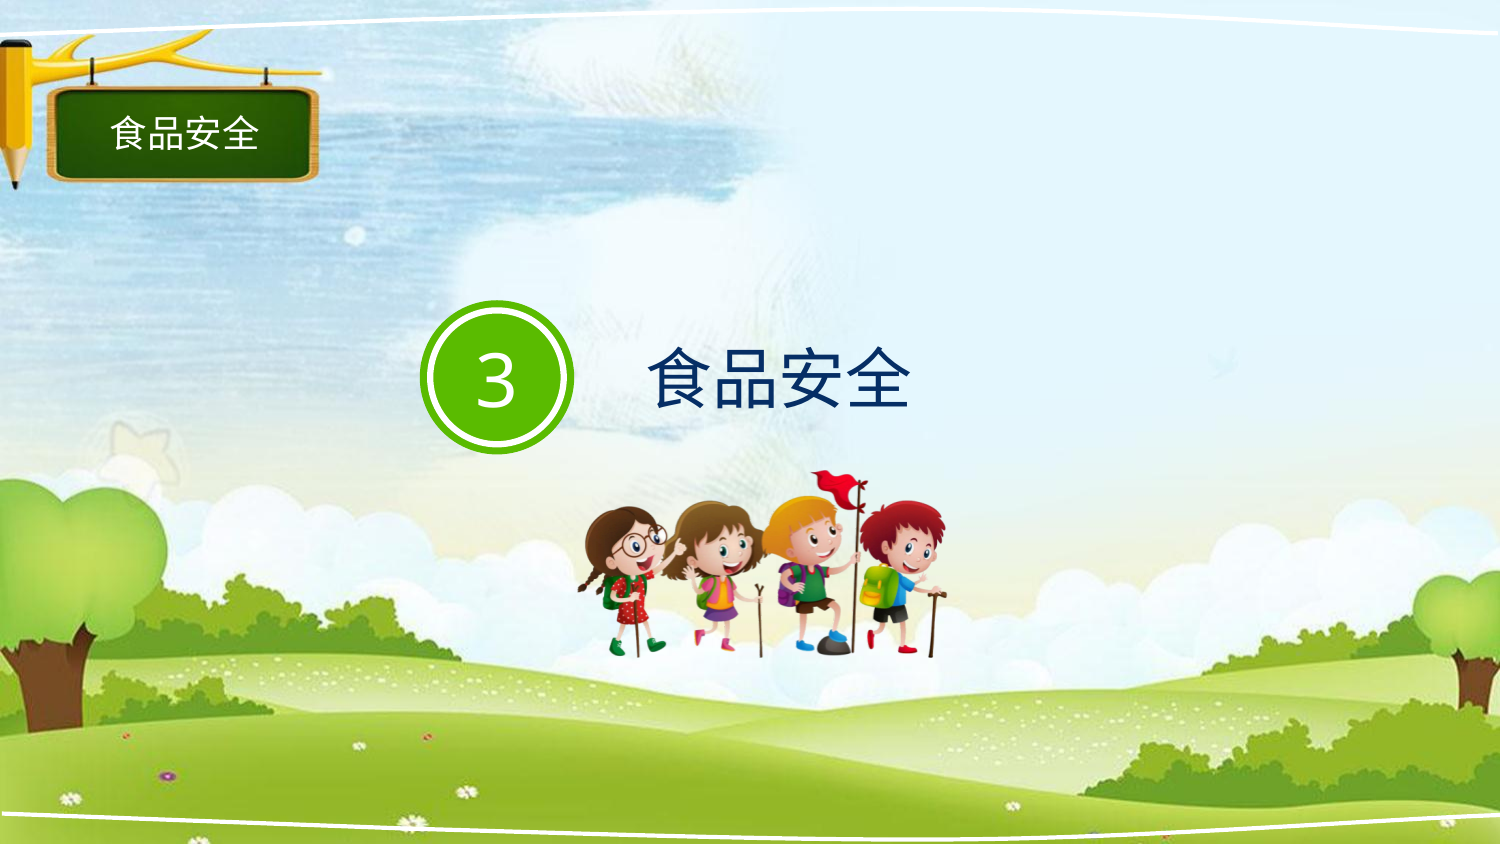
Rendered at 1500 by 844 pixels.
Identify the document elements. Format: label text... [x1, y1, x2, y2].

text_box 食品安全 [630, 329, 1032, 425]
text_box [419, 300, 575, 455]
picture [0, 0, 1500, 844]
text_box 食品安全 [94, 103, 275, 163]
